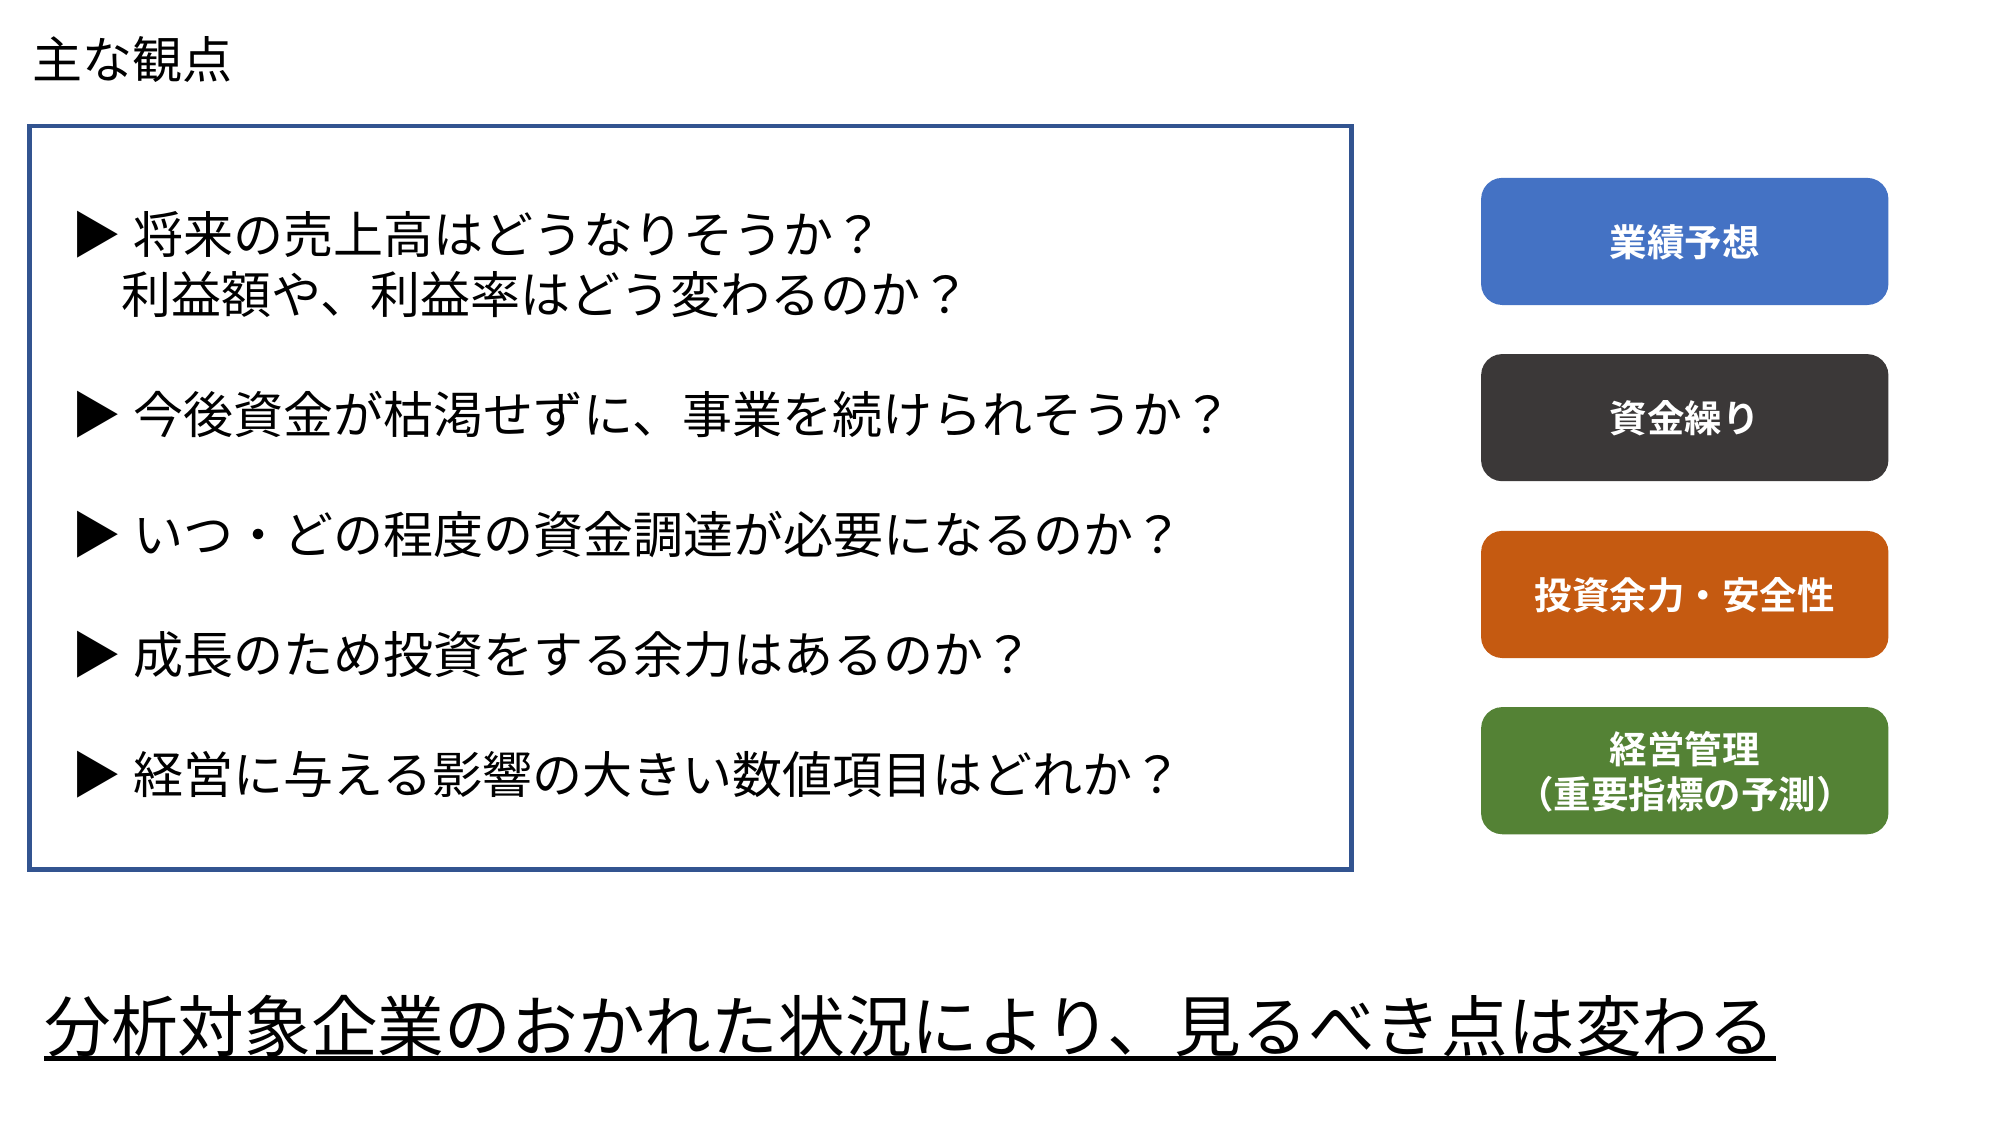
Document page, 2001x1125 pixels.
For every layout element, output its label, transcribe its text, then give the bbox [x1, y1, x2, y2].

text_box 主な観点 [17, 20, 1982, 96]
text_box 経営管理 （重要指標の予測） [1480, 706, 1890, 836]
text_box 投資余力・安全性 [1480, 529, 1890, 660]
text_box 分析対象企業のおかれた状況により、見るべき点は変わる [29, 977, 1912, 1072]
text_box 業績予想 [1480, 176, 1890, 307]
text_box 資金繰り [1480, 353, 1890, 483]
text_box [29, 125, 1352, 871]
